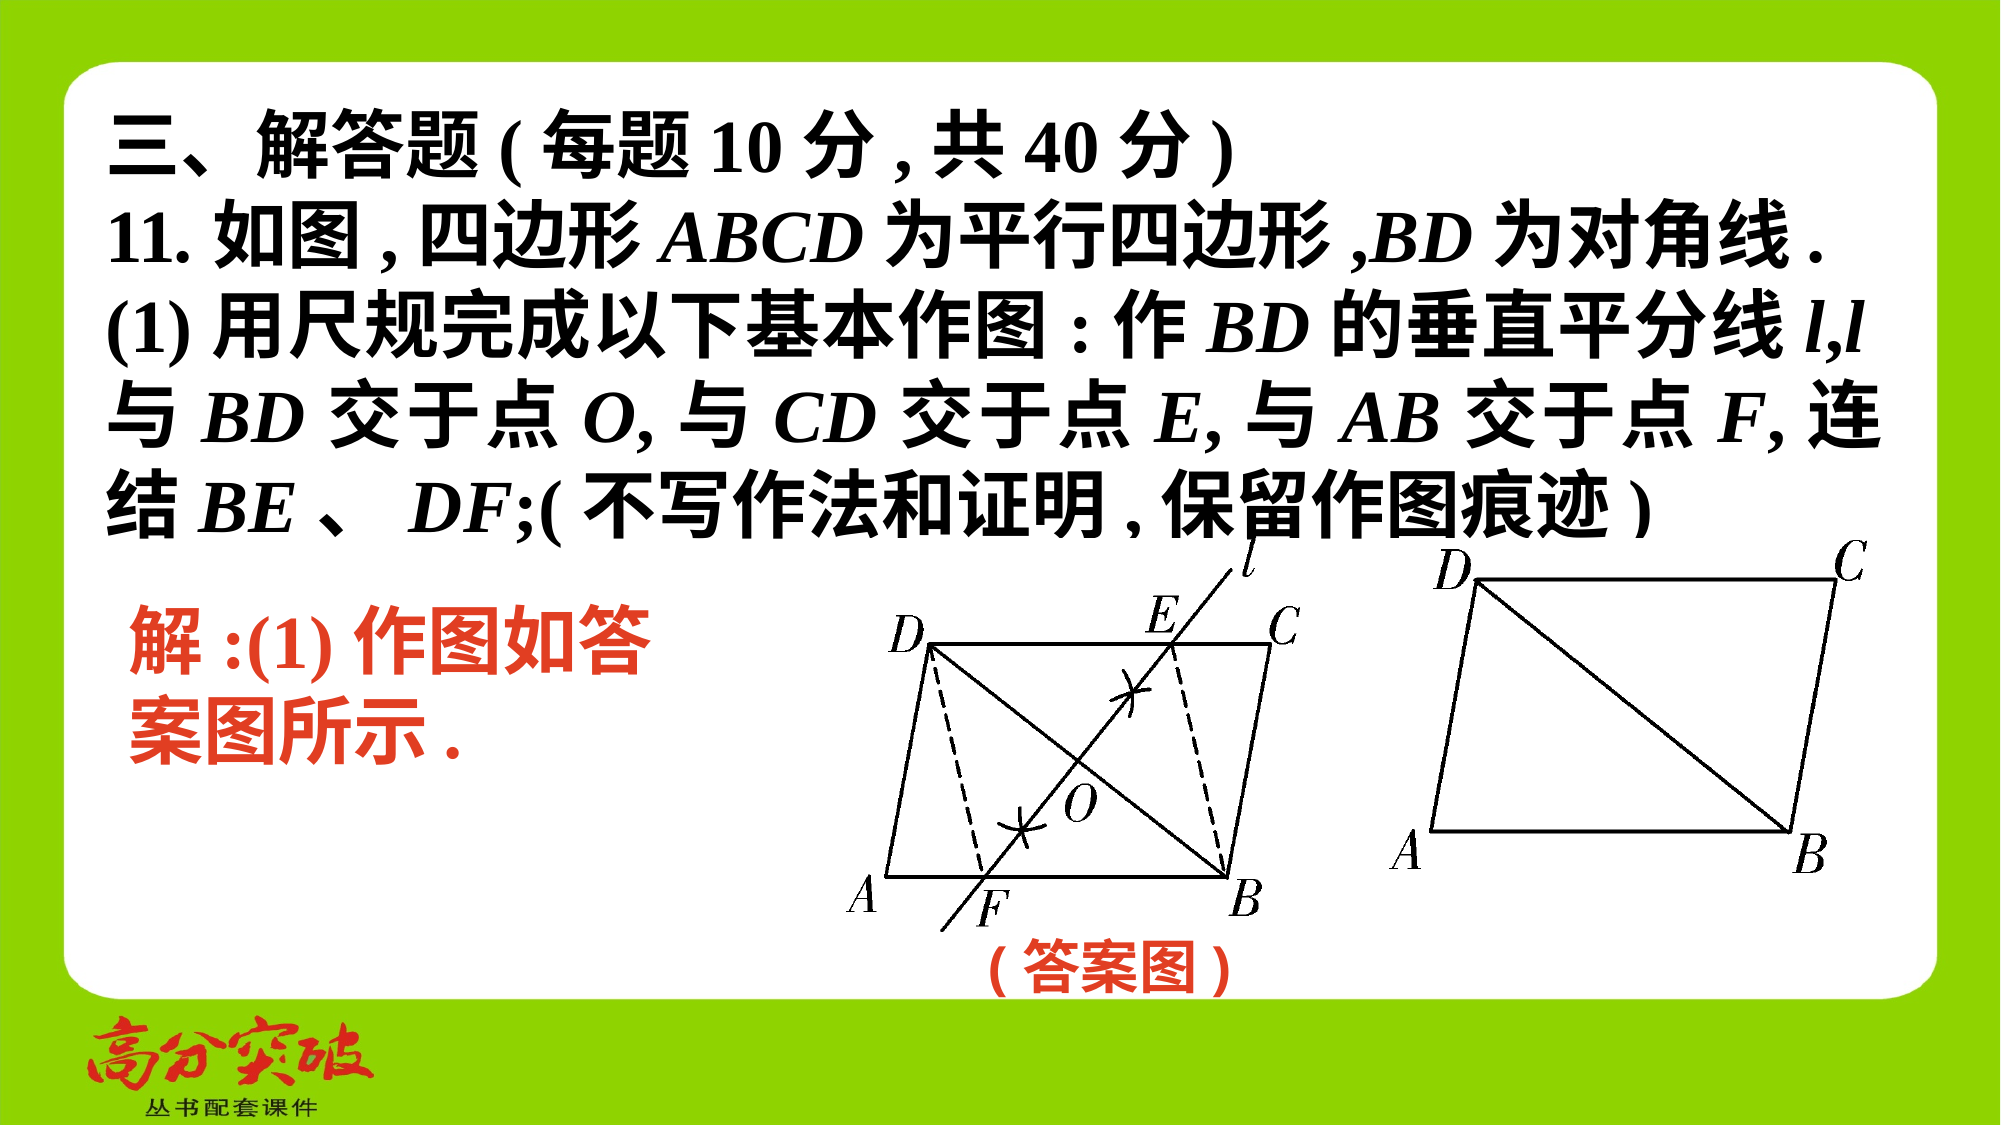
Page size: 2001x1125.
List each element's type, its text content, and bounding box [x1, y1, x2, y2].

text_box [846, 538, 1300, 1009]
text_box 三、解答题(每题10分,共40分) 11.如图,四边形ABCD为平行四边形,BD为对角线. (1)用尺规完成以下基本作图:作BD的垂直平分线l,l与BD交于点O,与CD交于点E,与AB交于点F,连结BE、DF;(不写作法和证明,保留作图痕迹) [90, 89, 1898, 555]
text_box 解:(1)作图如答案图所示. [114, 586, 723, 781]
picture [0, 0, 2001, 1125]
